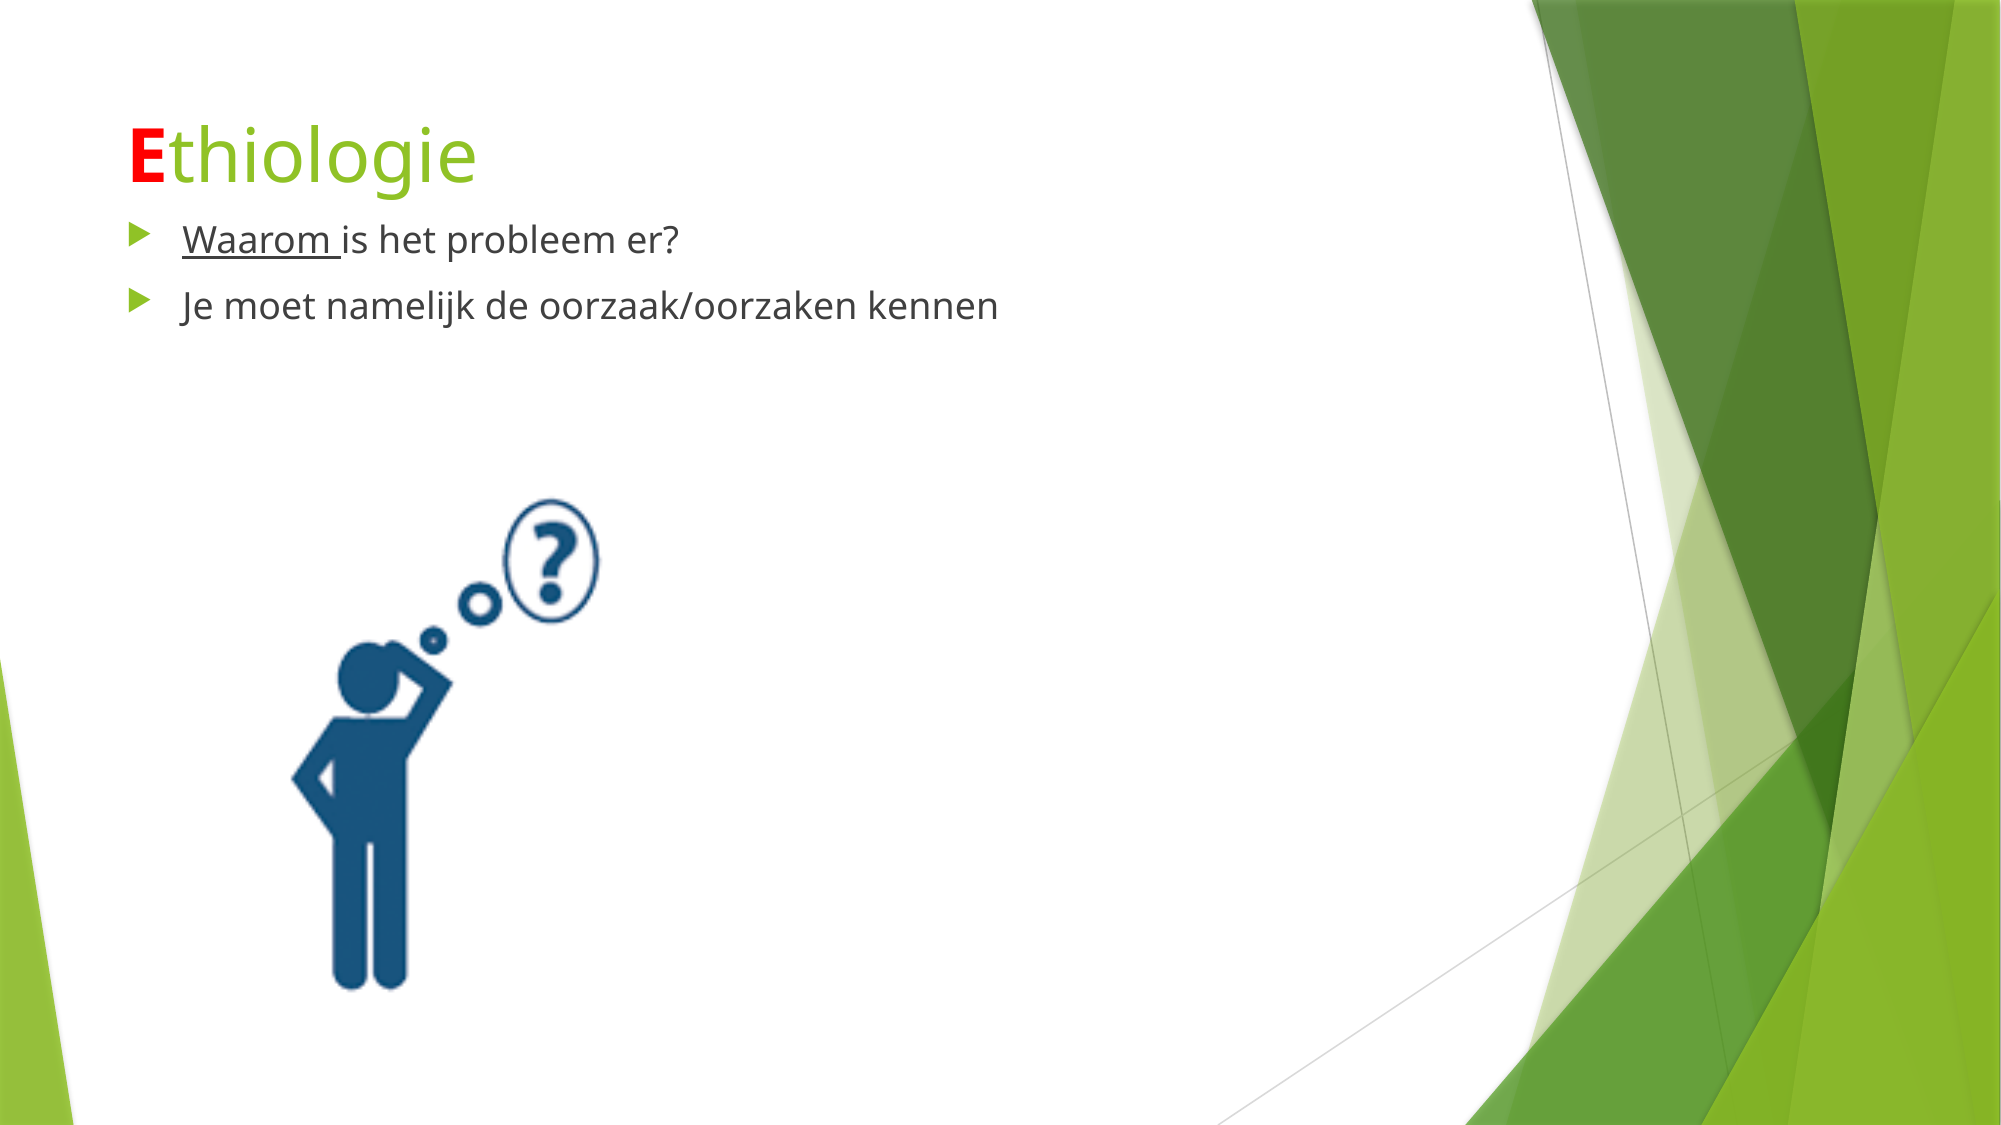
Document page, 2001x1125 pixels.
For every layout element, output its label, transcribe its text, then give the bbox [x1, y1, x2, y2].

list Waarom is het probleem er? Je moet namelijk de oorzaak/oorzaken kennen [111, 208, 1522, 845]
picture [110, 424, 785, 1070]
title Ethiologie [111, 99, 1522, 208]
